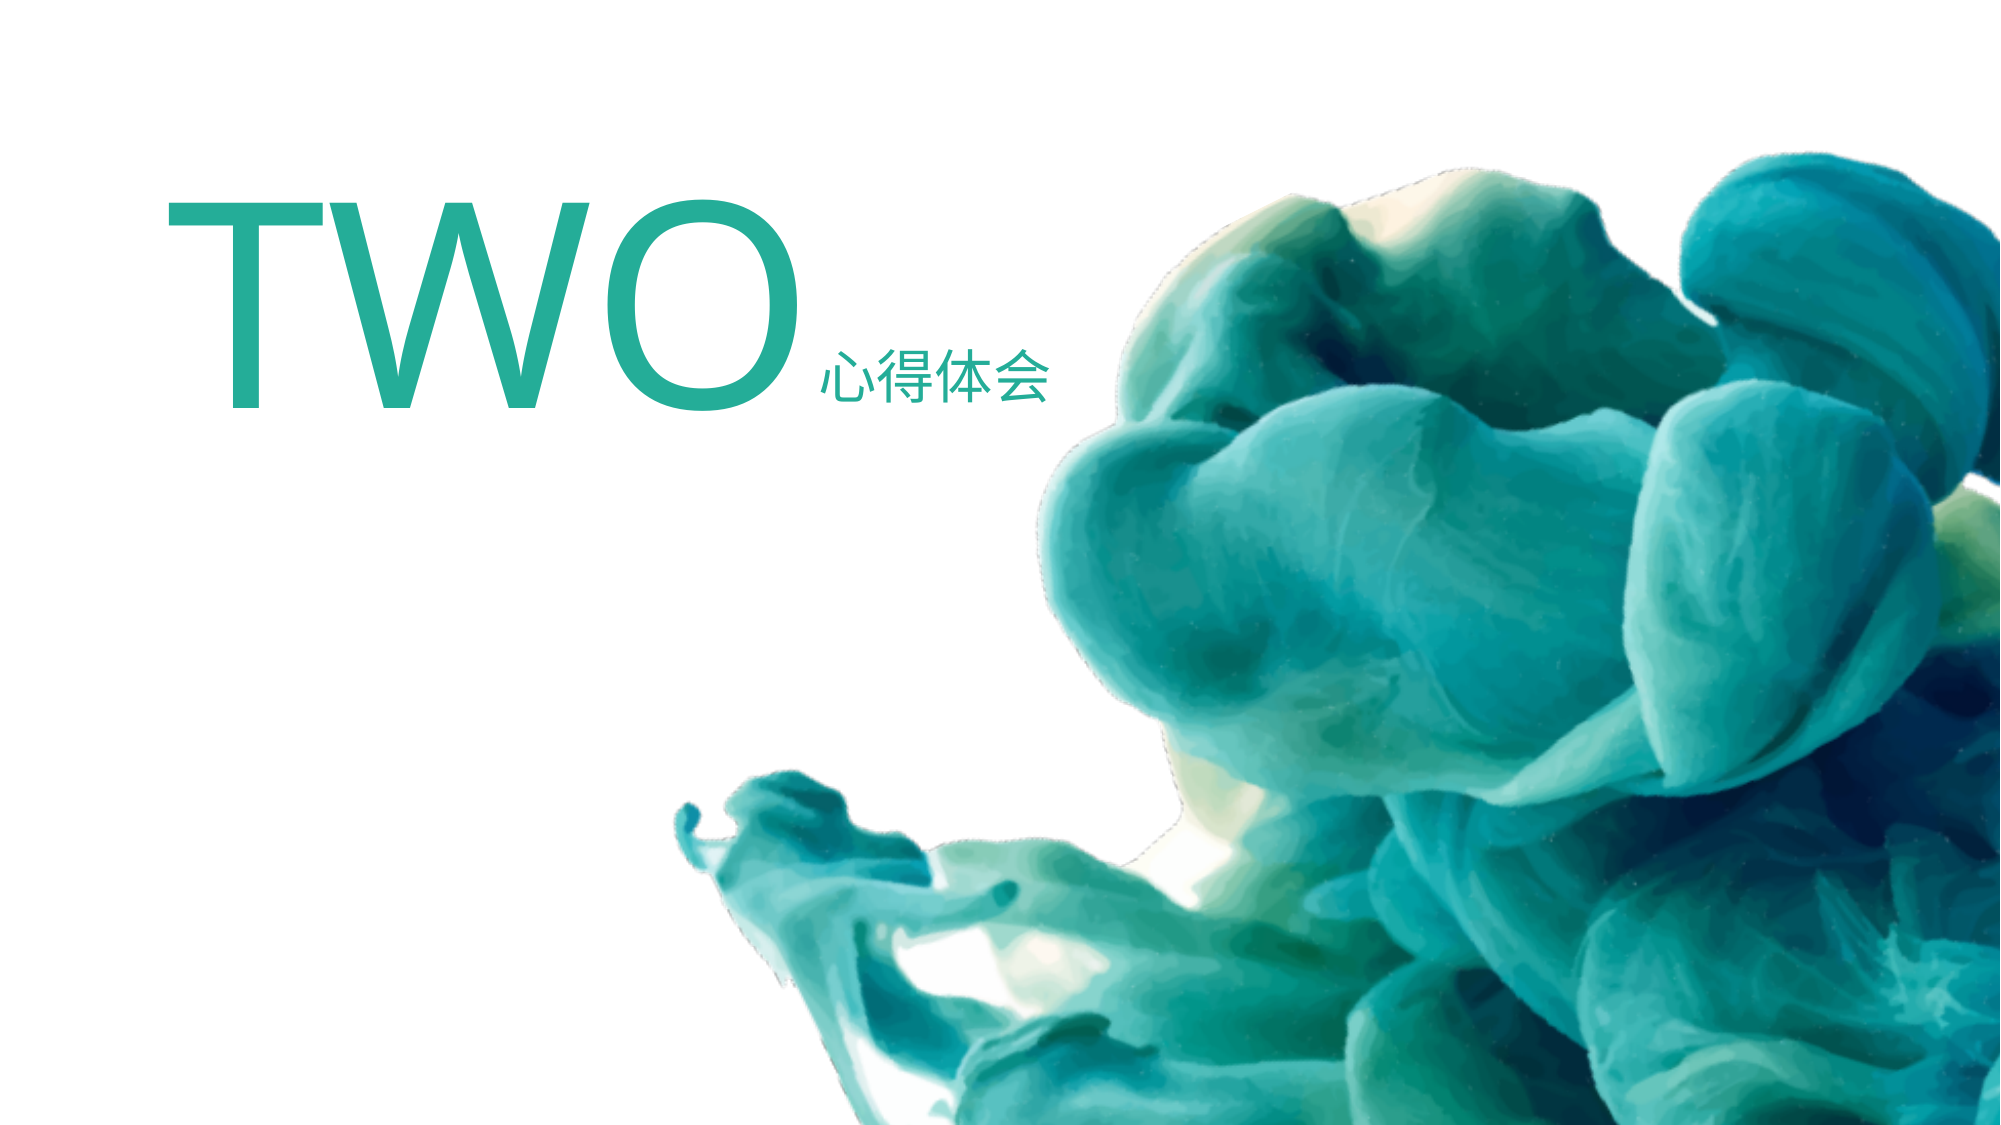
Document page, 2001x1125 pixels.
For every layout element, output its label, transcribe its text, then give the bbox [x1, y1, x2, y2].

text_box 心得体会 [803, 332, 1067, 418]
text_box TWO [151, 113, 831, 474]
